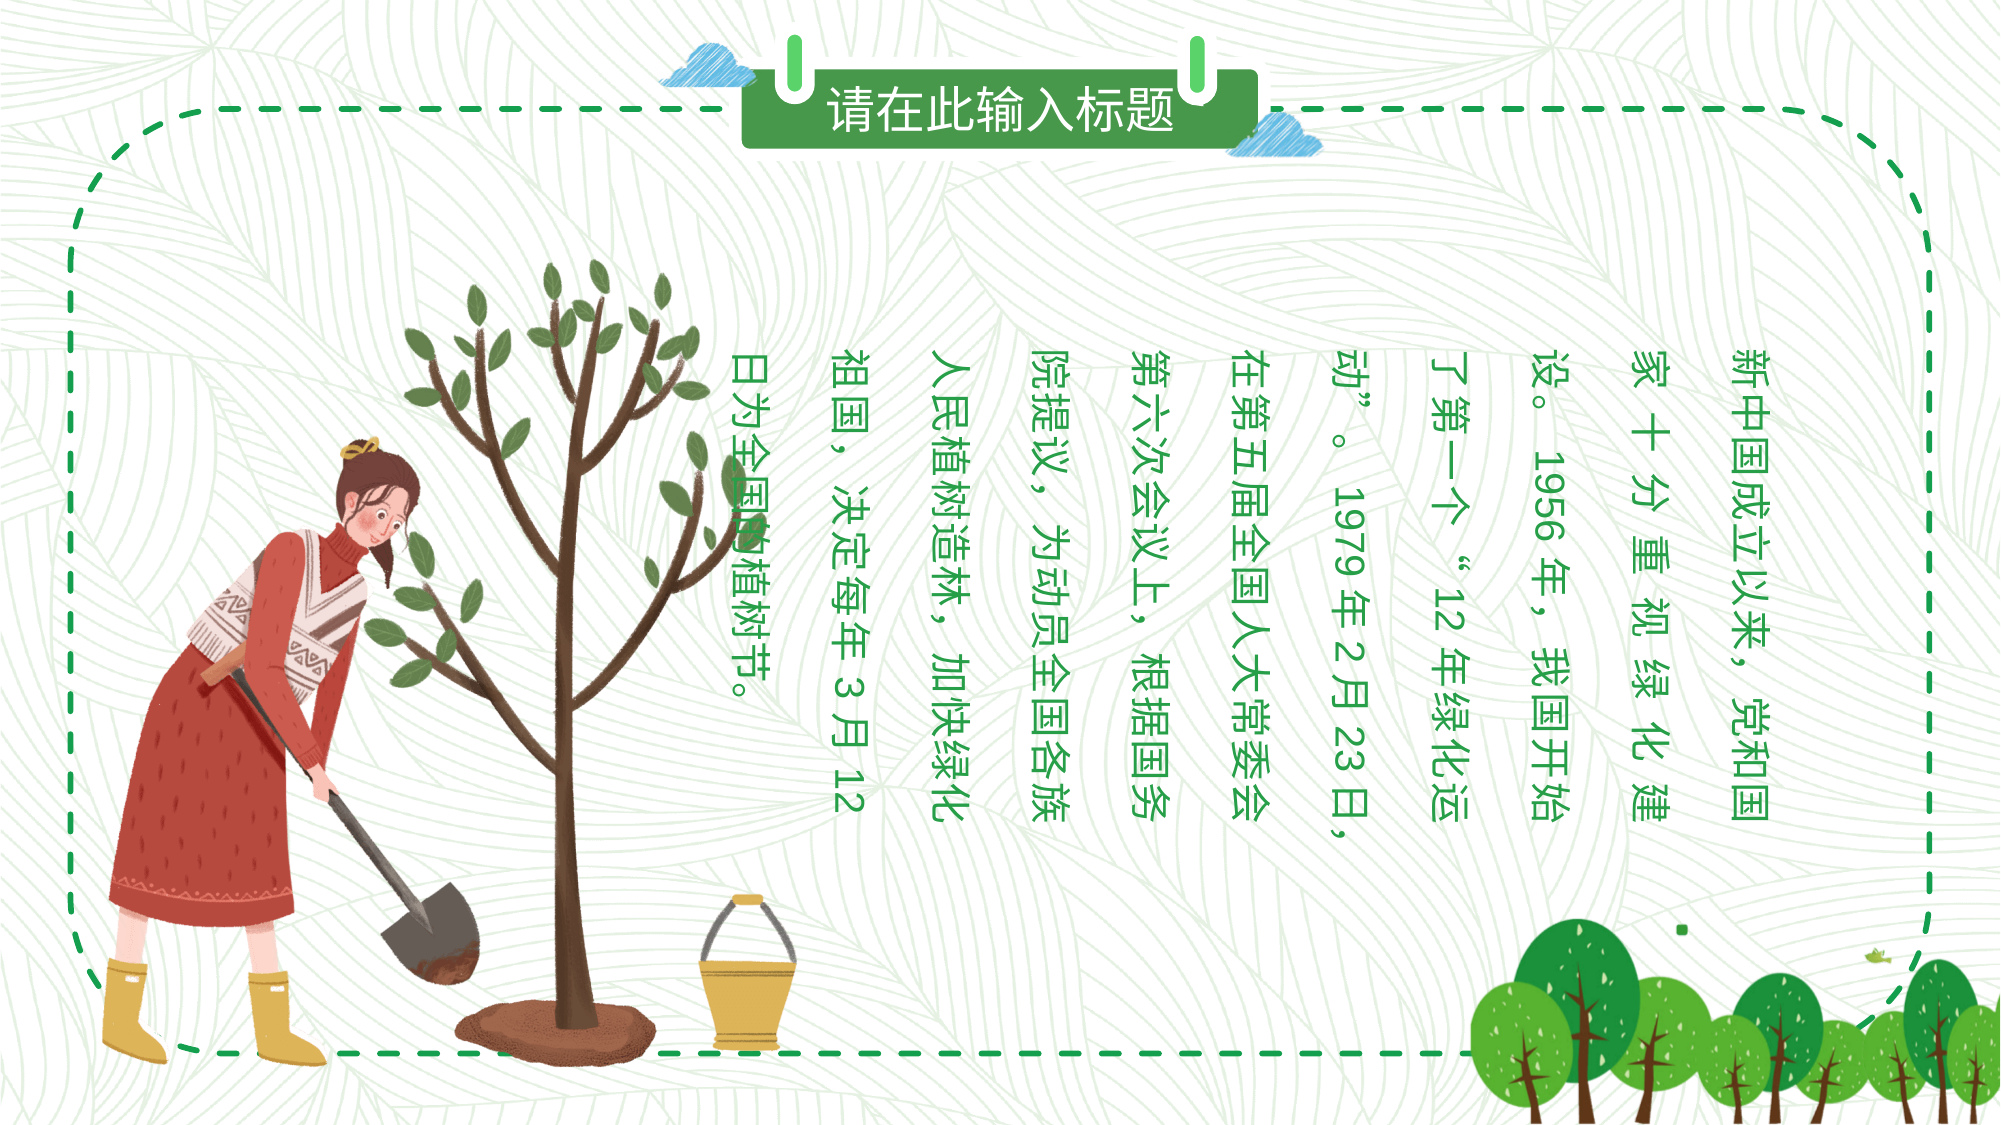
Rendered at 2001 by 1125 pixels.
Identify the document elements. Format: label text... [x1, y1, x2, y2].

picture [0, 1, 2001, 1125]
text_box 新中国成立以来，党和国家十分重视绿化建设。1956年，我国开始了第一个“12年绿化运动”。1979年2月23日，在第五届全国人大常委会第六次会议上，根据国务院提议，为动员全国各族人民植树造林，加快绿化祖国，决定每年3月12日为全国的植树节。 [947, 334, 1835, 840]
